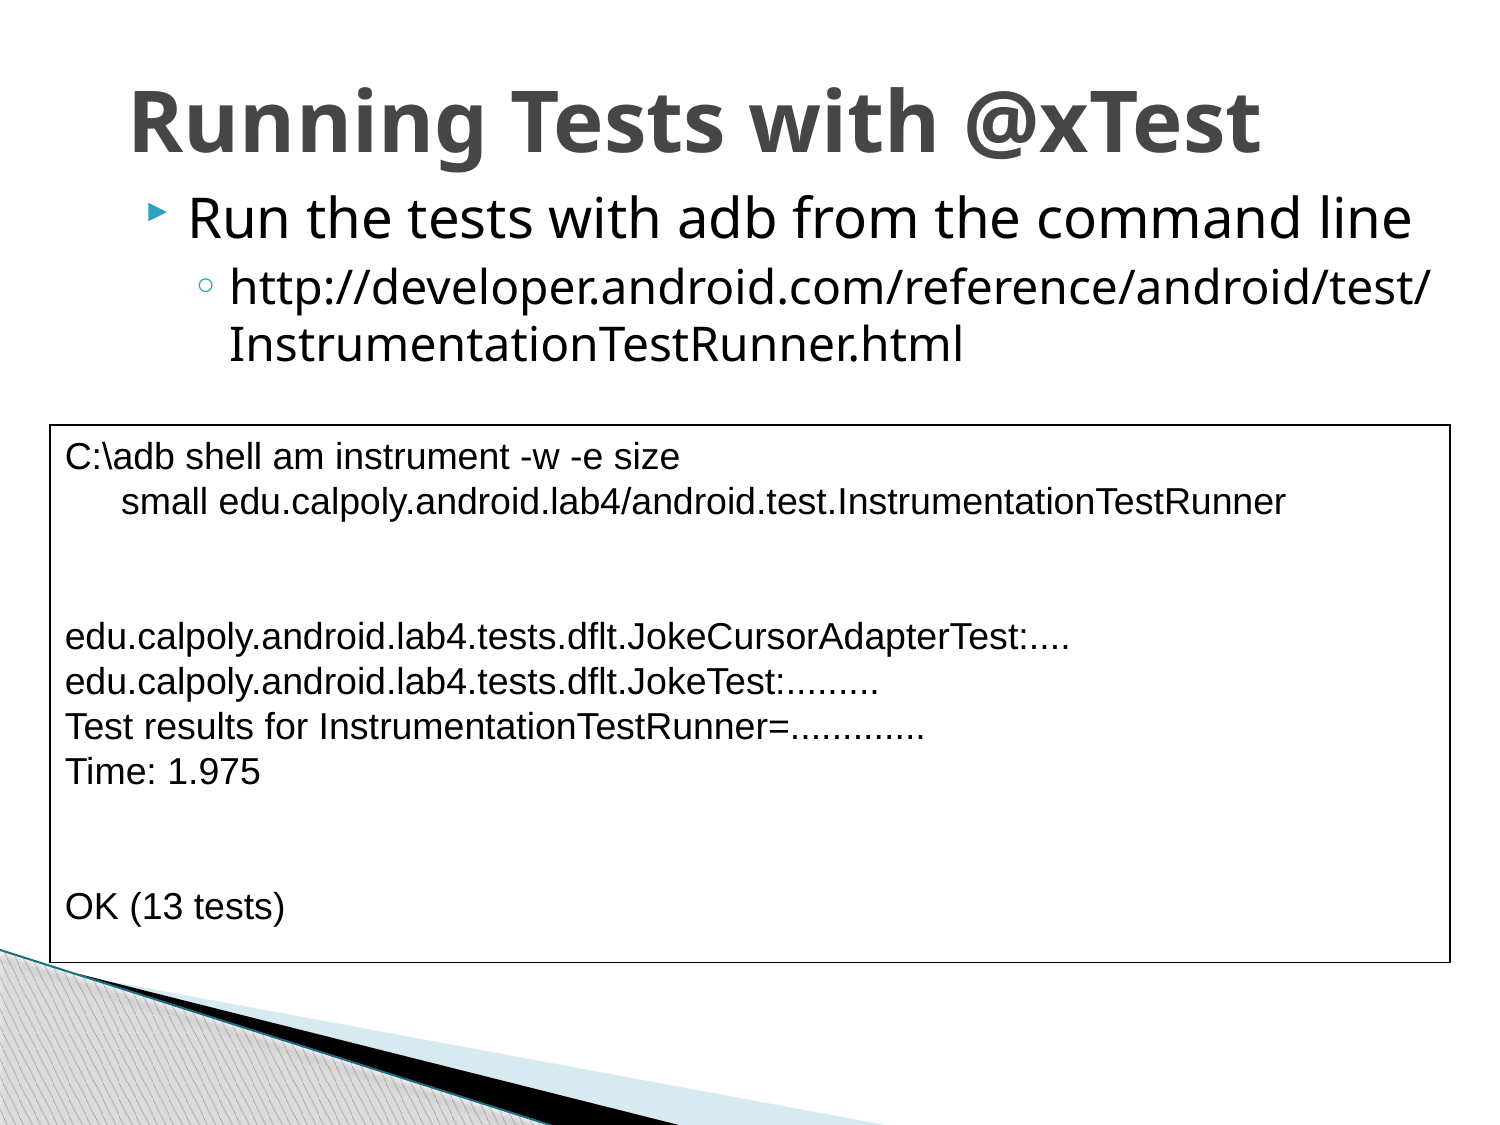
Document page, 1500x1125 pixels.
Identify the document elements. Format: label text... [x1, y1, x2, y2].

list Run the tests with adb from the command line http://developer.android.com/reference/android/test/InstrumentationTestRunner.html [112, 174, 1500, 913]
text_box C:\adb shell am instrument -w -e size small edu.calpoly.android.lab4/android.test.InstrumentationTestRunner edu.calpoly.android.lab4.tests.dflt.JokeCursorAdapterTest:.... edu.calpoly.android.lab4.tests.dflt.JokeTest:......... Test results for InstrumentationTestRunner=............. Time: 1.975 OK (13 tests) [50, 424, 1450, 963]
title Running Tests with @xTest [112, 24, 1388, 174]
